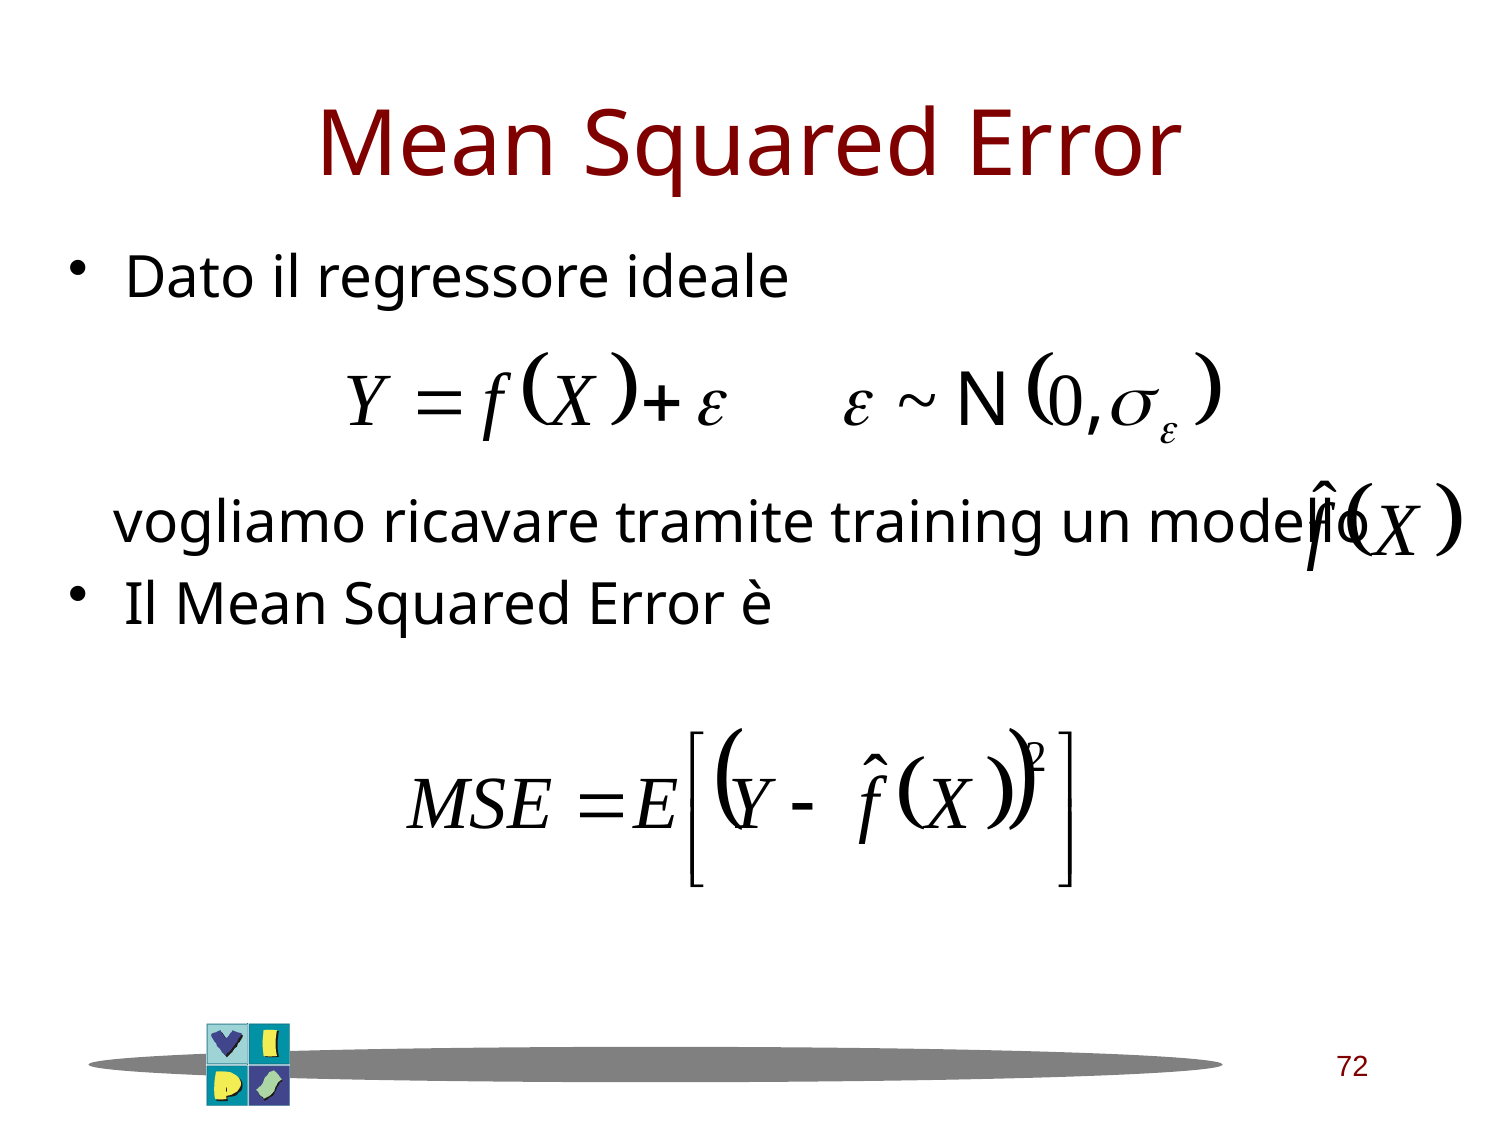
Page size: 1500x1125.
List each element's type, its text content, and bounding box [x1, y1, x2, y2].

picture [206, 1023, 290, 1106]
slide_number 72 [1033, 1039, 1384, 1118]
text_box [395, 715, 1102, 904]
title Mean Squared Error [75, 45, 1425, 233]
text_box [1281, 467, 1468, 588]
list Dato il regressore ideale vogliamo ricavare tramite training un modello Il Mean Squared Error è [53, 231, 1424, 975]
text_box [336, 349, 1223, 463]
